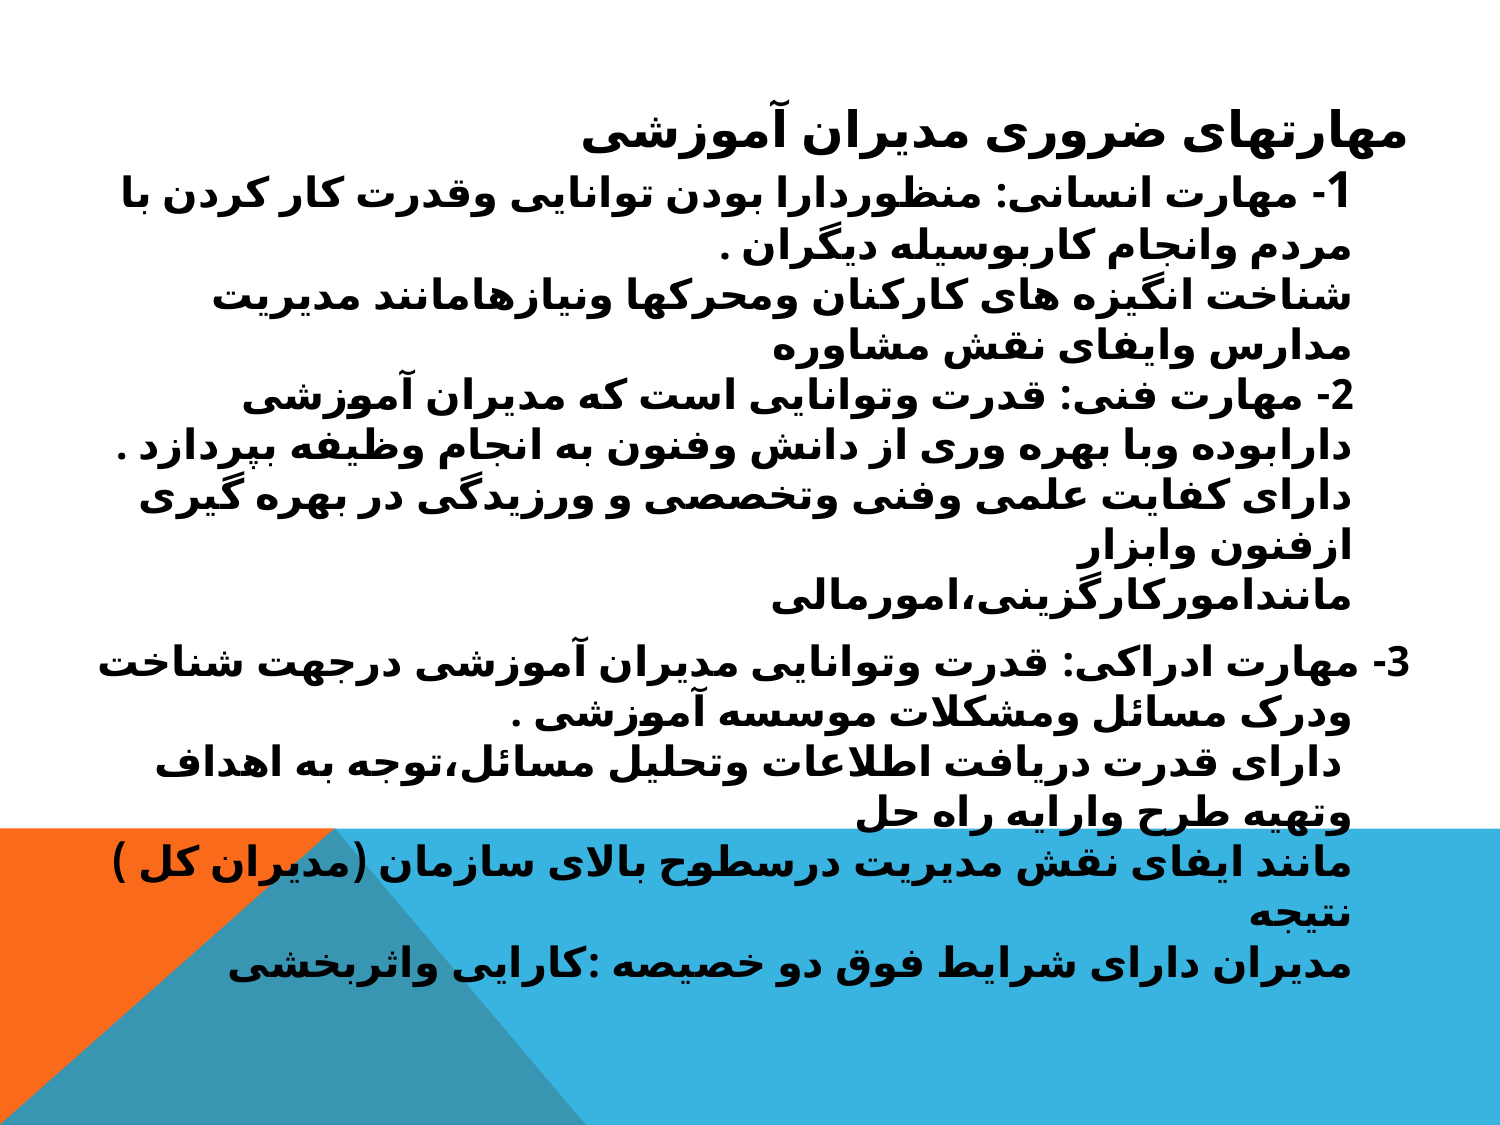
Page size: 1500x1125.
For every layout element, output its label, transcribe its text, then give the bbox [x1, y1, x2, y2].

list مهارتهای ضروری مدیران آموزشی 1- مهارت انسانی: منظوردارا بودن توانایی وقدرت کار کردن با مردم وانجام کاربوسیله دیگران . شناخت انگیزه های کارکنان ومحرکها ونیازهامانند مدیریت مدارس وایفای نقش مشاوره 2- مهارت فنی: قدرت وتوانایی است که مدیران آموزشی دارابوده وبا بهره وری از دانش وفنون به انجام وظیفه بپردازد . دارای کفایت علمی وفنی وتخصصی و ورزیدگی در بهره گیری ازفنون وابزار مانندامورکارگزینی،امورمالی 3- مهارت ادراکی: قدرت وتوانایی مدیران آموزشی درجهت شناخت ودرک مسائل ومشکلات موسسه آموزشی . دارای قدرت دریافت اطلاعات وتحلیل مسائل،توجه به اهداف وتهیه طرح وارایه راه حل مانند ایفای نقش مدیریت درسطوح بالای سازمان (مدیران کل ) نتیجه مدیران دارای شرایط فوق دو خصیصه :کارایی واثربخشی [75, 90, 1425, 1005]
